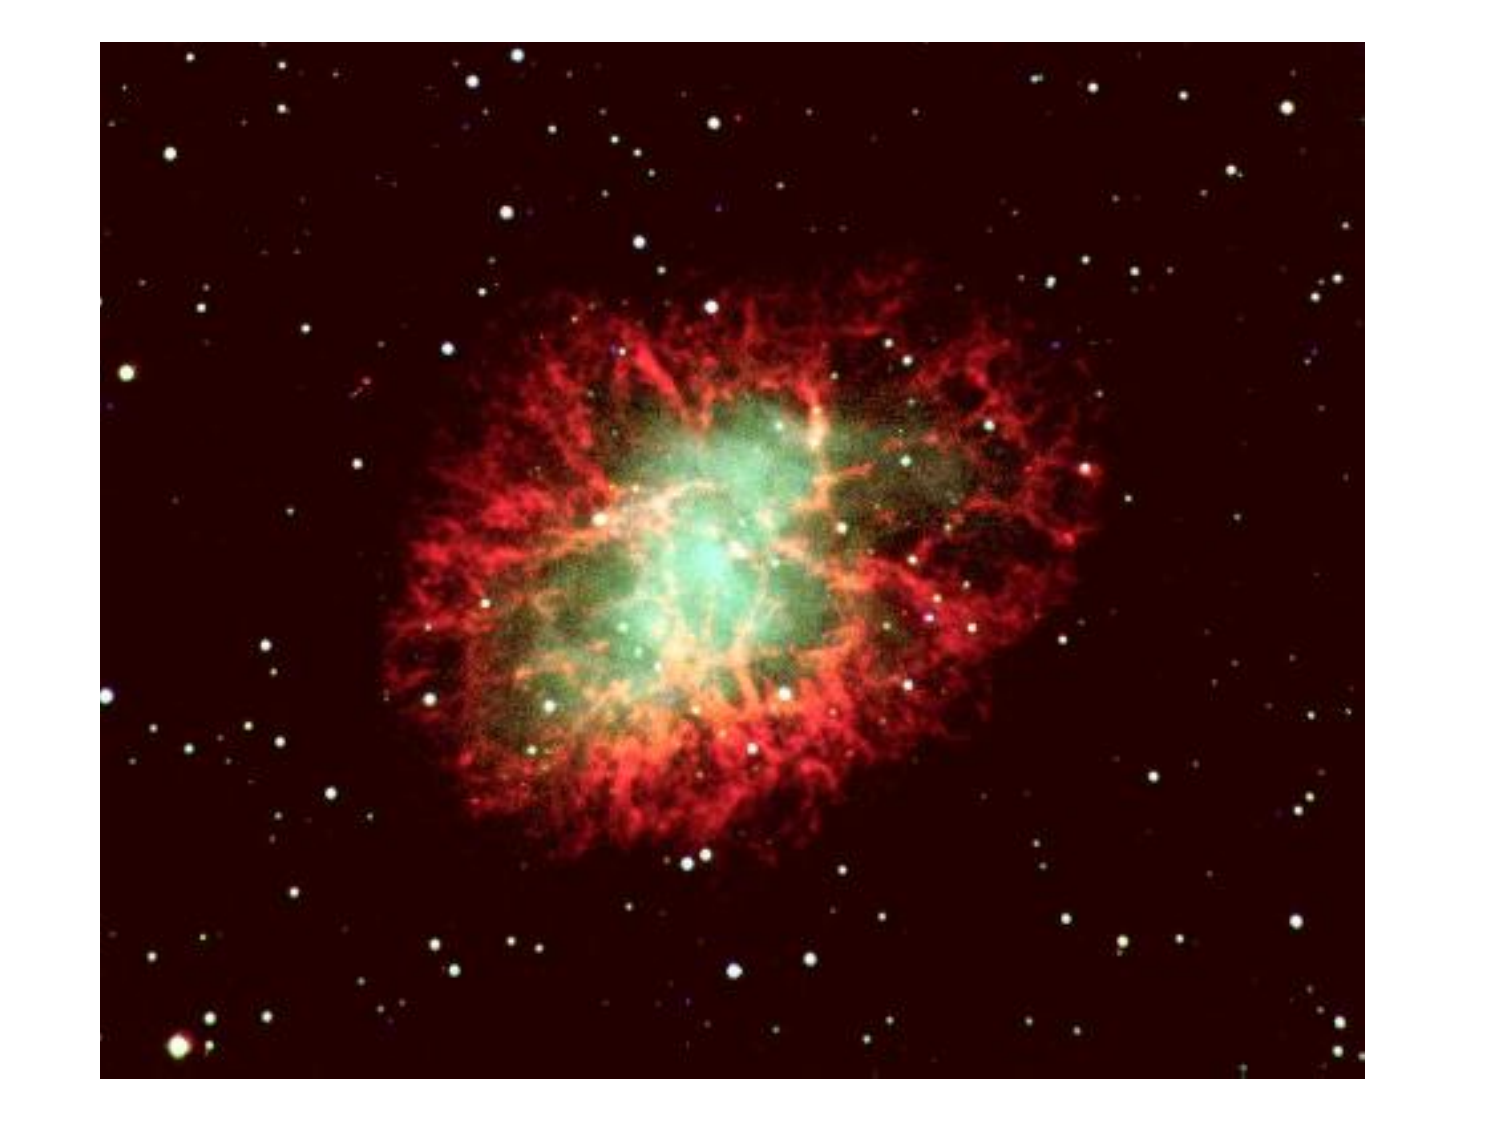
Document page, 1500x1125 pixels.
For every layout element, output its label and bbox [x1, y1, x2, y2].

picture [100, 42, 1365, 1079]
